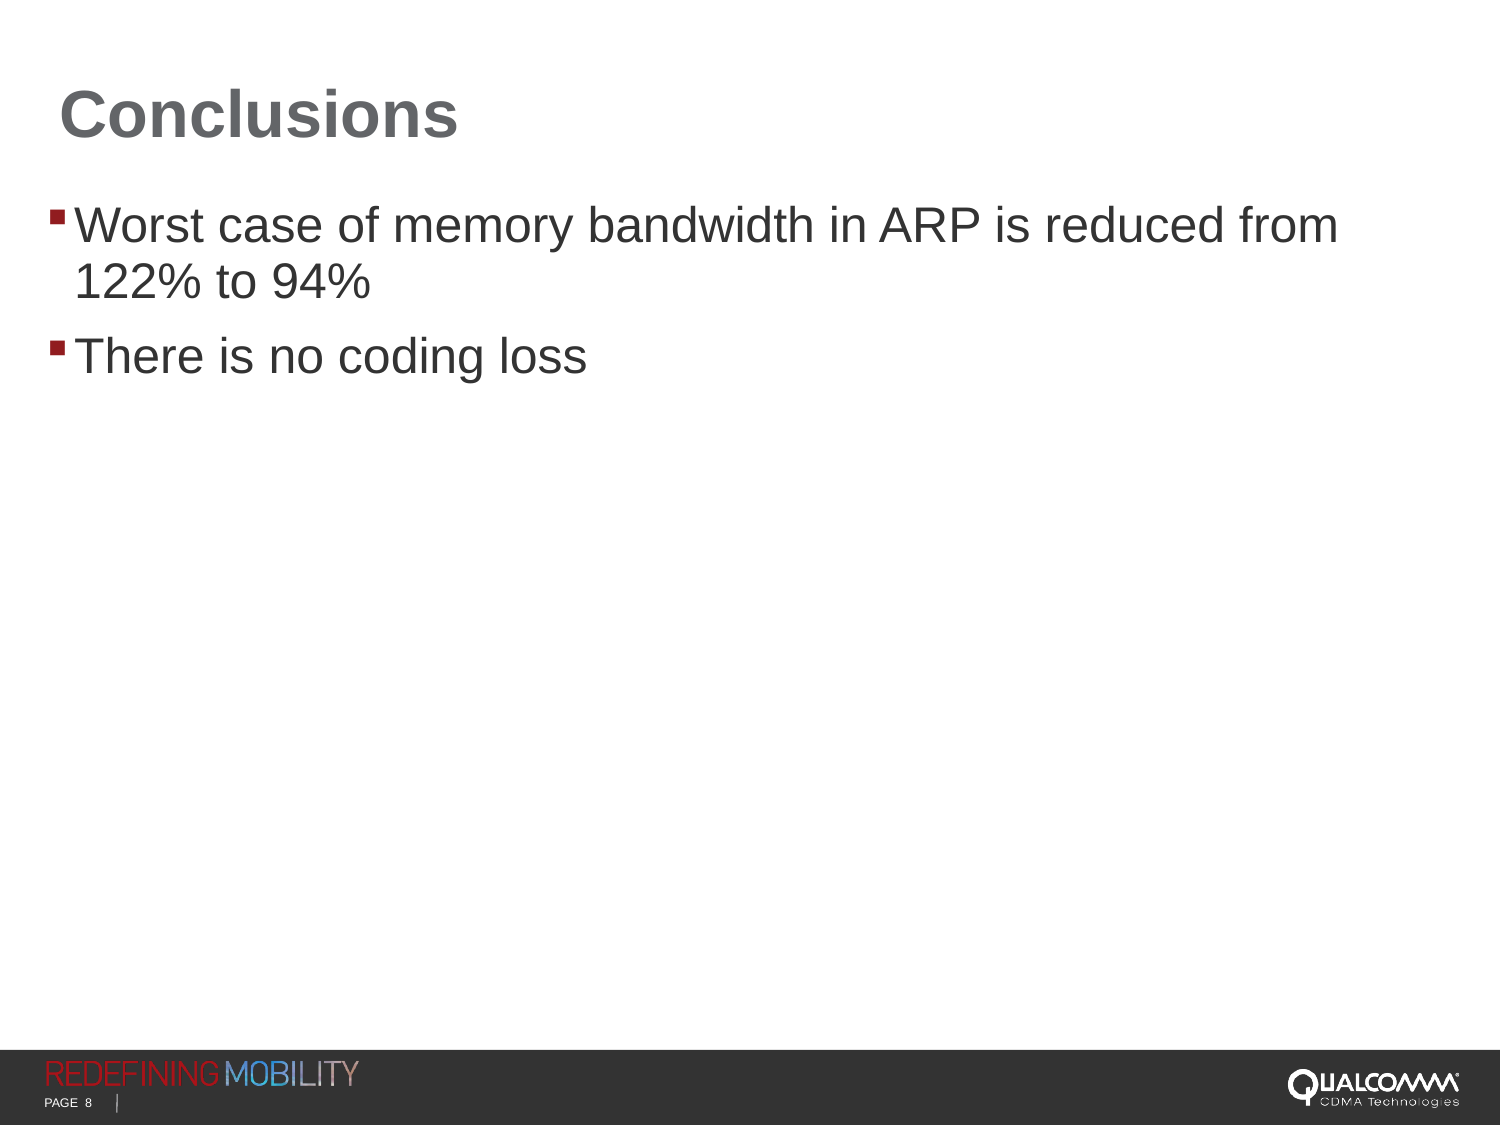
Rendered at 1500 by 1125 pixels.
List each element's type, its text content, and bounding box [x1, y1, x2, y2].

picture [31, 1049, 369, 1098]
picture [1278, 1058, 1478, 1114]
list Worst case of memory bandwidth in ARP is reduced from 122% to 94% There is no coding loss [30, 188, 1469, 1021]
title Conclusions [44, 71, 1483, 165]
